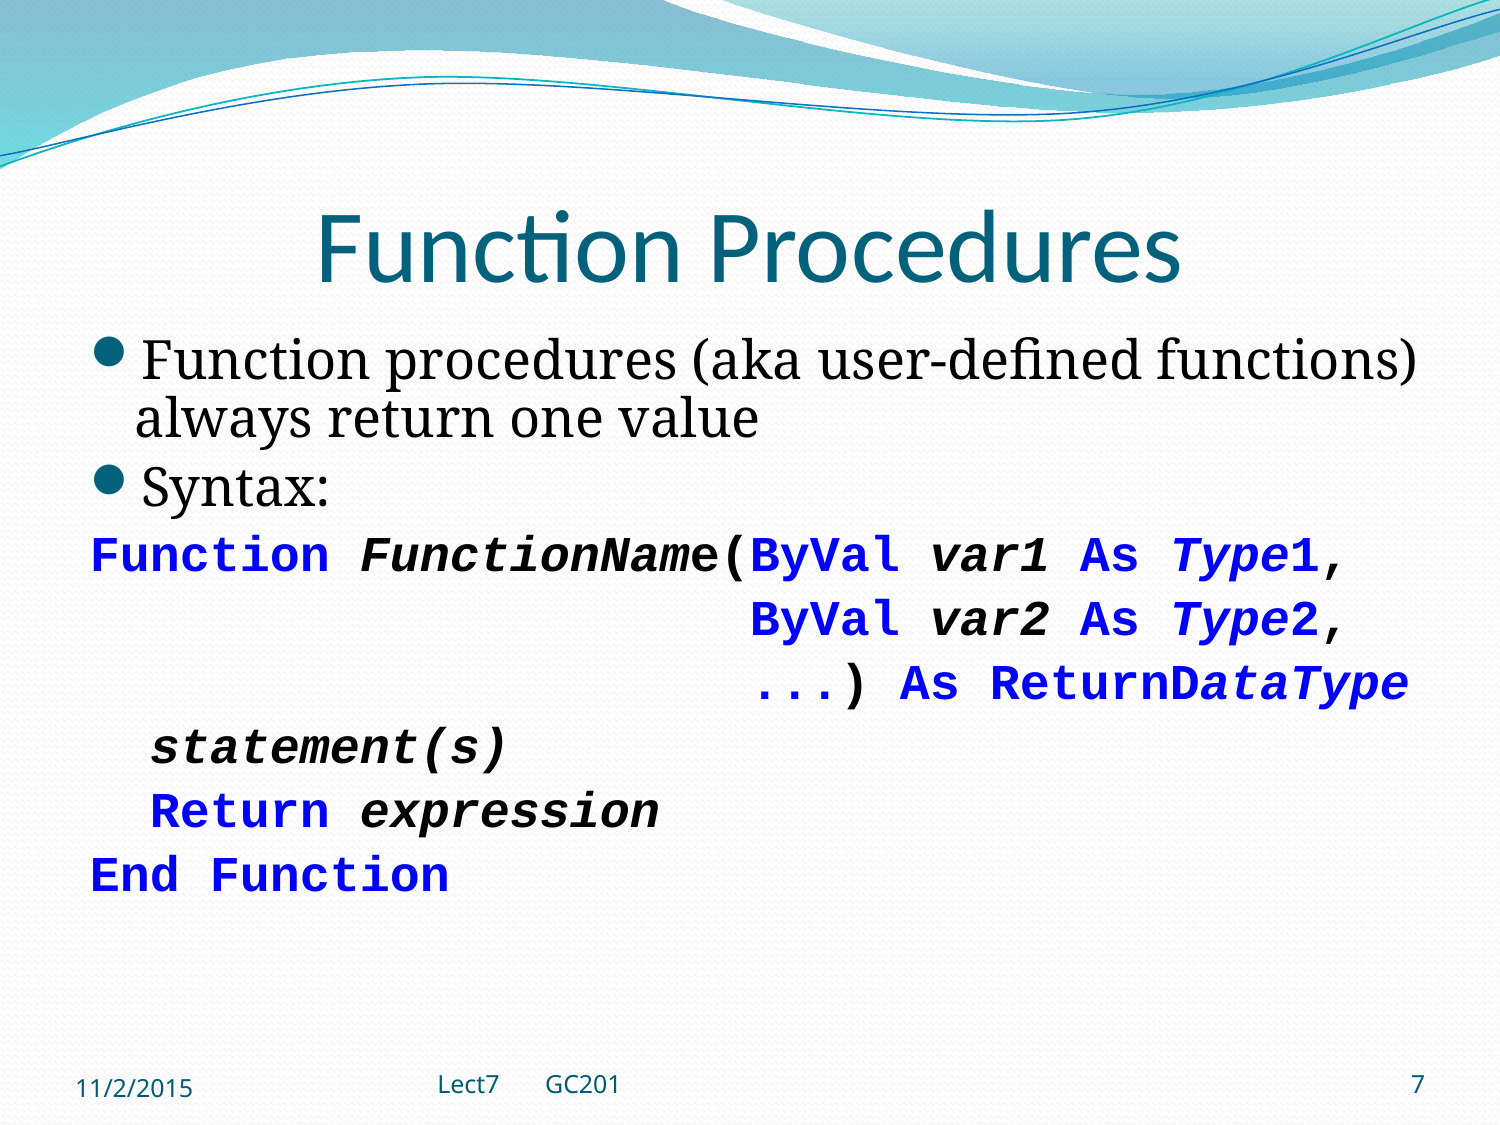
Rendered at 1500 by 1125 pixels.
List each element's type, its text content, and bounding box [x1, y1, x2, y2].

list Function procedures (aka user-defined functions) always return one value Syntax: Function FunctionName(ByVal var1 As Type1, ByVal var2 As Type2, ...) As ReturnDataType statement(s) Return expression End Function [75, 324, 1469, 1006]
footer Lect7 GC201 [437, 1042, 988, 1103]
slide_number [75, 1042, 425, 1103]
slide_number 7 [1299, 1042, 1425, 1103]
title Function Procedures [75, 115, 1425, 303]
